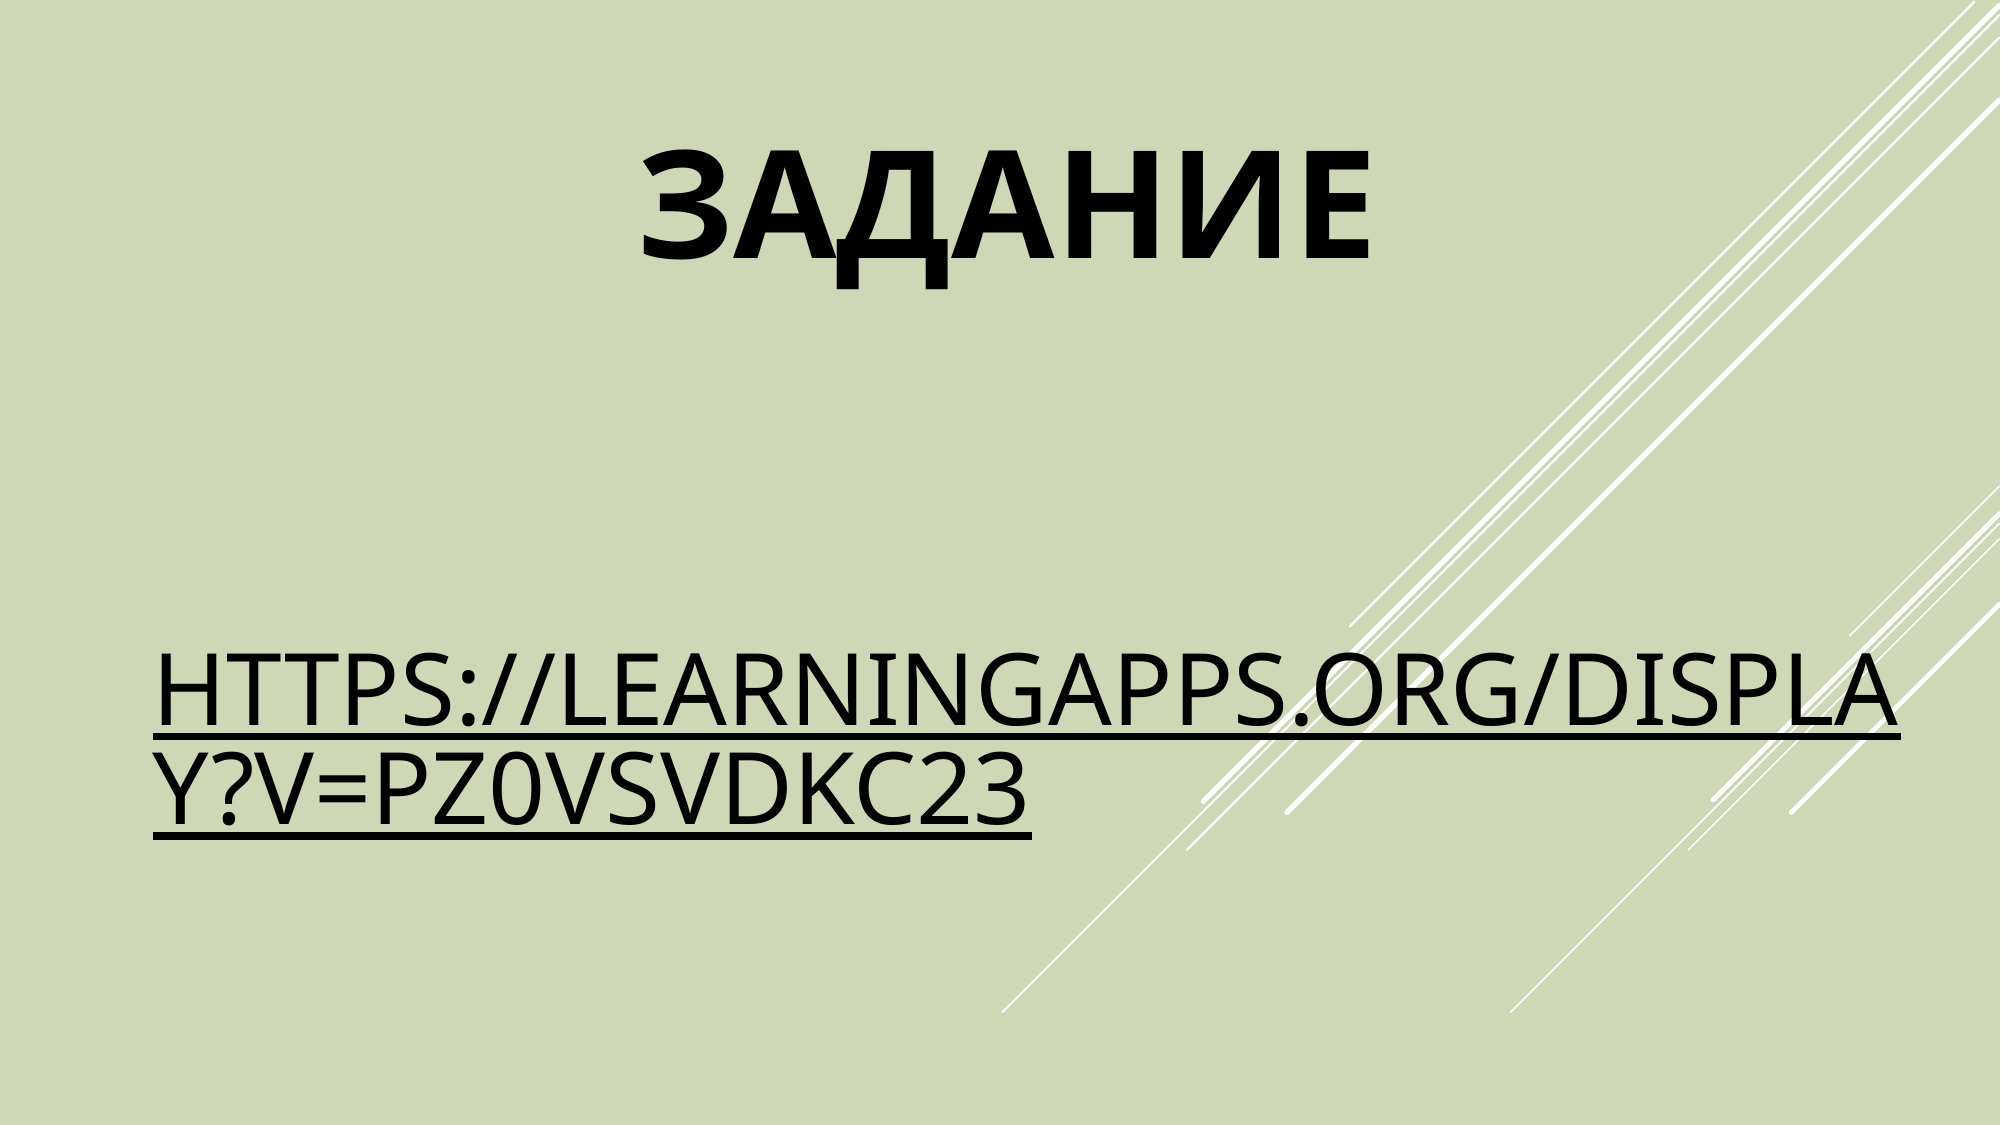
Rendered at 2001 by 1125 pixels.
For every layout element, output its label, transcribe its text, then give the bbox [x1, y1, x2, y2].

text_box Задание [118, 0, 1896, 297]
title https://learningapps.org/display?v=pz0vsvdkc23 [137, 456, 1915, 769]
